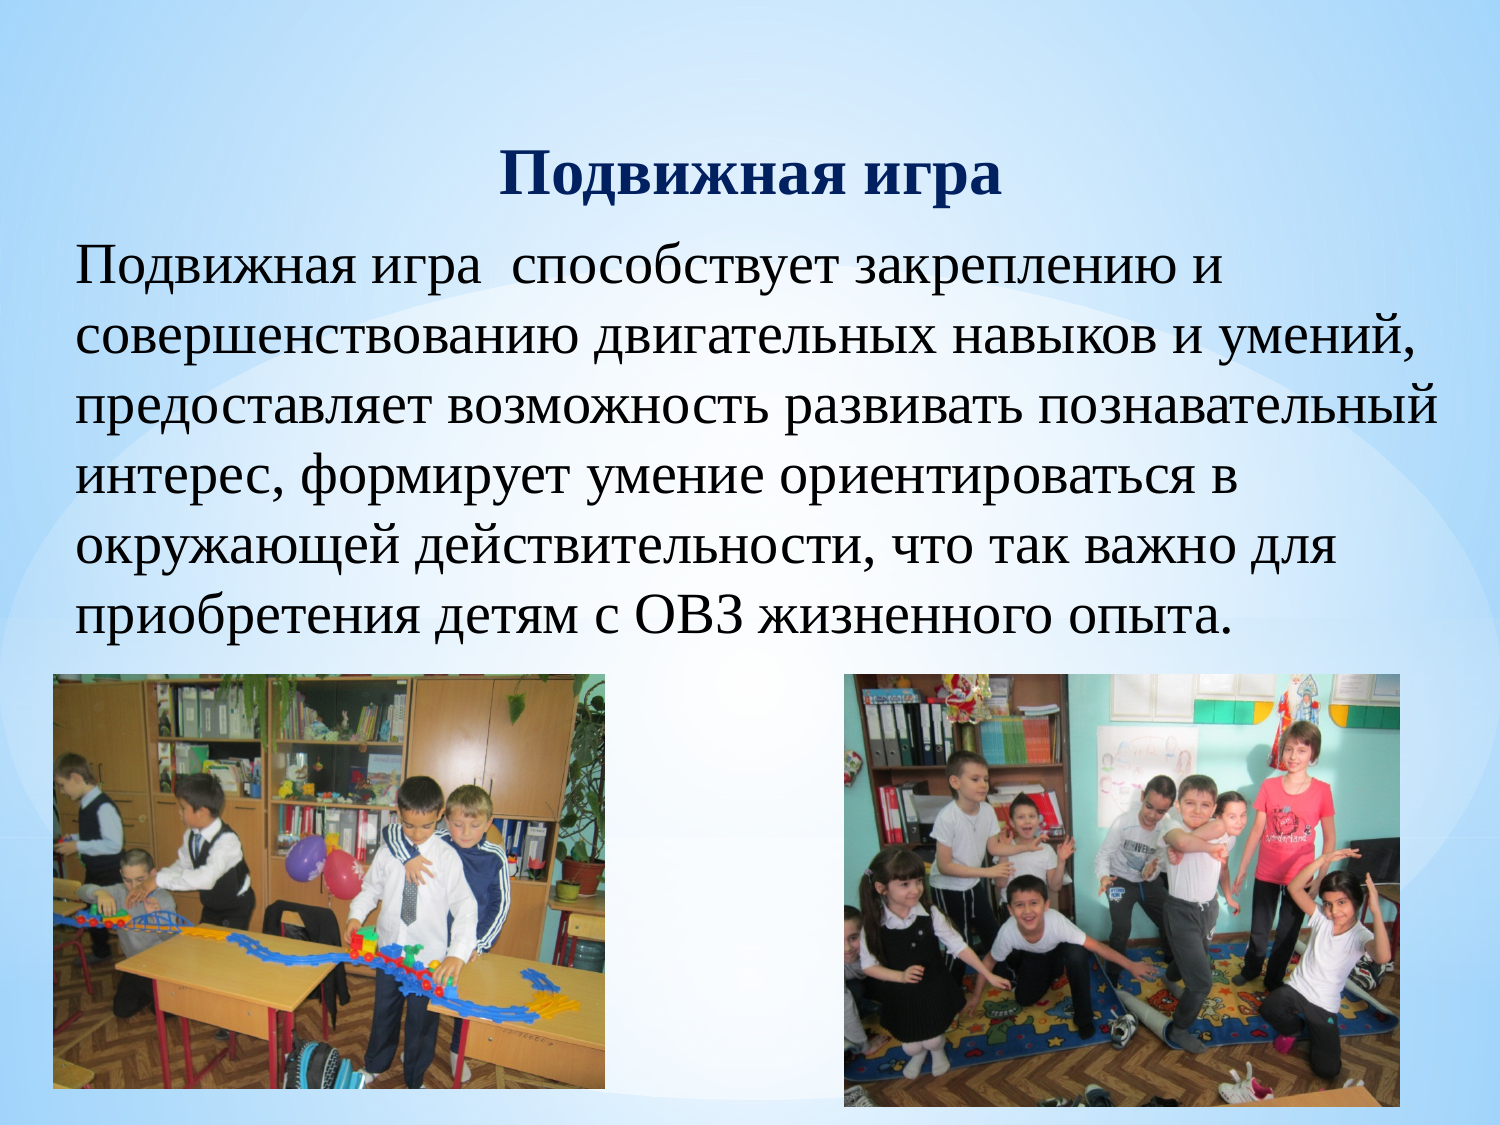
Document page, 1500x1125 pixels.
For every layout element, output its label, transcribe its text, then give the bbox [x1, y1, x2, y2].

list Подвижная игра Подвижная игра способствует закреплению и совершенствованию двигательных навыков и умений, предоставляет возможность развивать познавательный интерес, формирует умение ориентироваться в окружающей действительности, что так важно для приобретения детям с ОВЗ жизненного опыта. [53, 120, 1459, 1083]
picture [844, 674, 1400, 1107]
picture [52, 674, 605, 1089]
